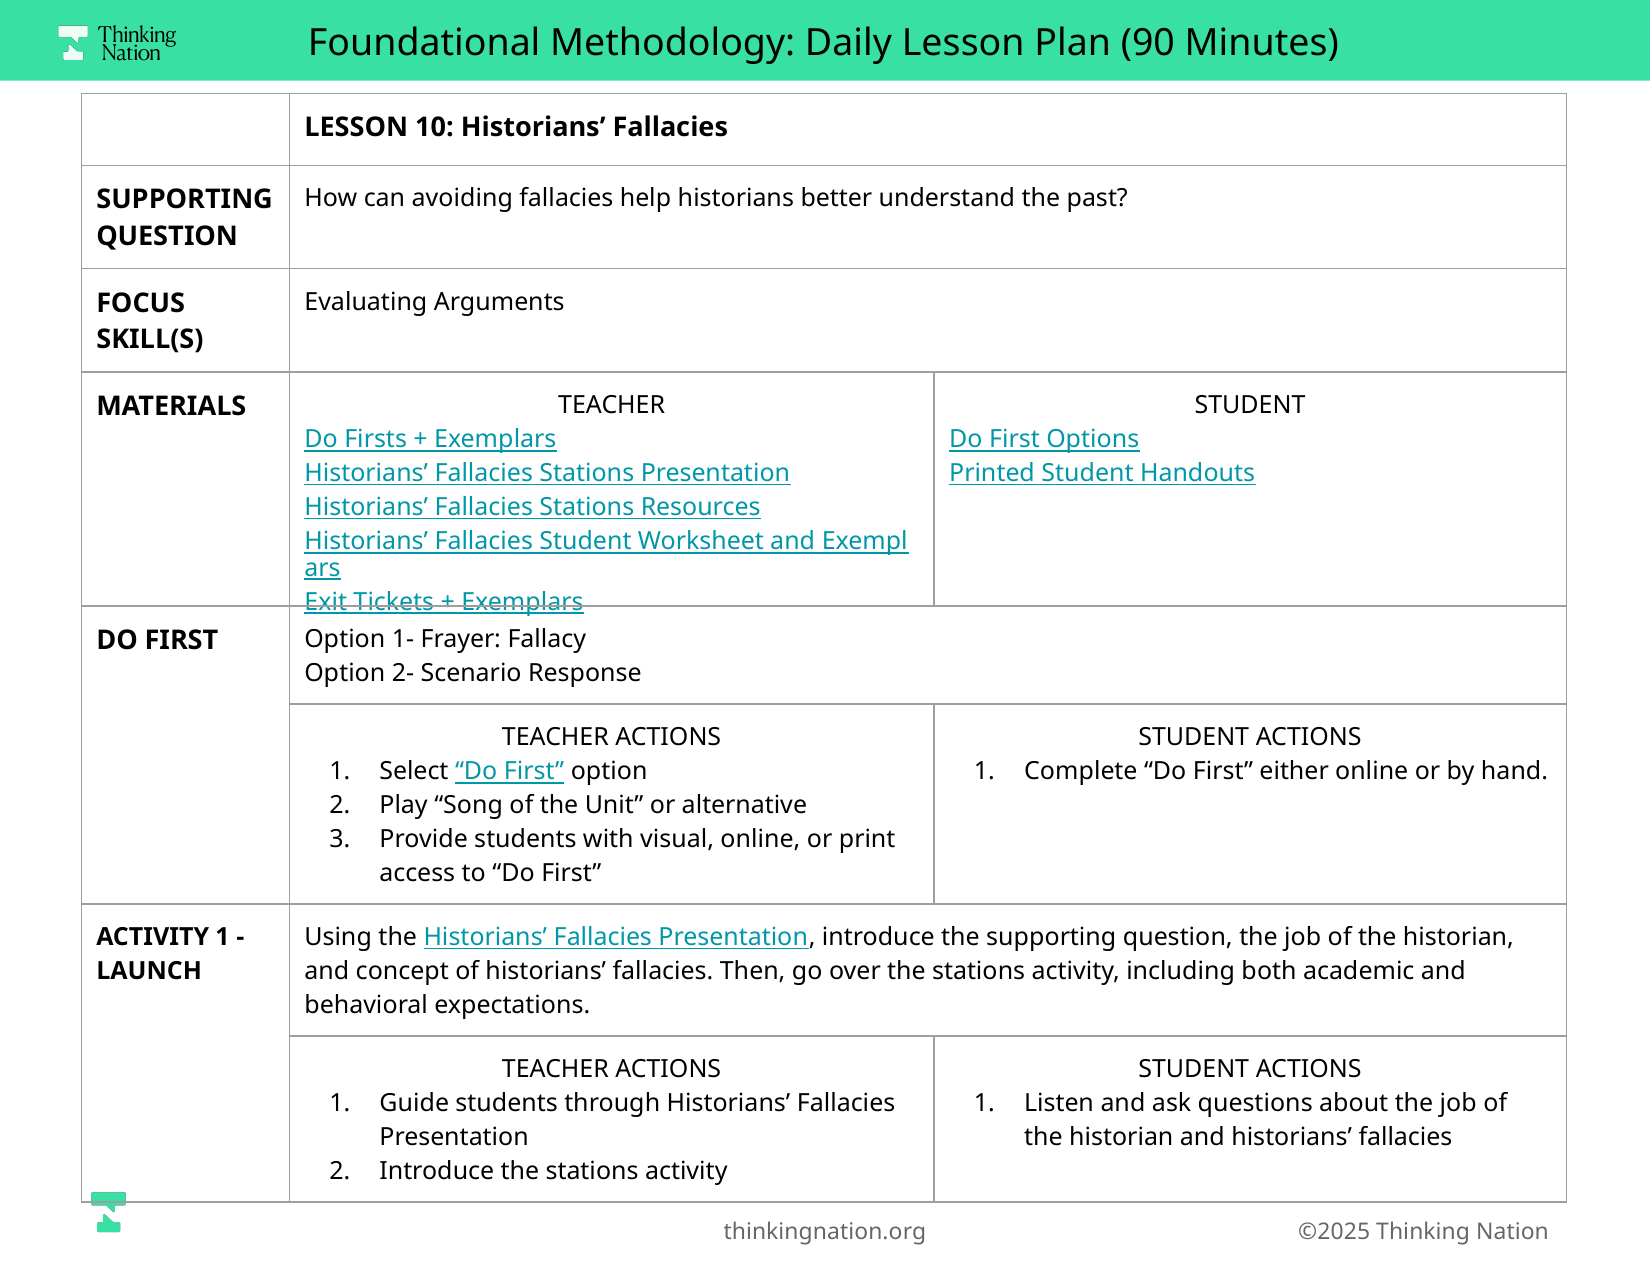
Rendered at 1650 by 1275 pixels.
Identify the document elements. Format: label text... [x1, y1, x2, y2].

table_cell MATERIALS [82, 373, 289, 605]
table_cell STUDENT ACTIONS Complete “Do First” either online or by hand. [935, 705, 1566, 903]
table_cell DO FIRST [82, 607, 289, 903]
text_box Foundational Methodology: Daily Lesson Plan (90 Minutes) [0, 0, 1650, 81]
table_cell Using the Historians’ Fallacies Presentation, introduce the supporting question, the job of the historian, and concept of historians’ fallacies. Then, go over the stations activity, including both academic and behavioral expectations. [290, 905, 1566, 1035]
table_header [82, 94, 289, 165]
table_cell TEACHER ACTIONS Select “Do First” option Play “Song of the Unit” or alternative Provide students with visual, online, or print access to “Do First” [290, 705, 933, 903]
table_cell How can avoiding fallacies help historians better understand the past? [290, 166, 1566, 268]
table_cell SUPPORTING QUESTION [82, 166, 289, 268]
table_cell Option 1- Frayer: Fallacy Option 2- Scenario Response [290, 607, 1566, 703]
picture [45, 14, 180, 71]
picture [80, 1184, 136, 1240]
table_cell TEACHER Do Firsts + Exemplars Historians’ Fallacies Stations Presentation Historians’ Fallacies Stations Resources Historians’ Fallacies Student Worksheet and Exemplars Exit Tickets + Exemplars [290, 373, 933, 605]
table_cell STUDENT ACTIONS Listen and ask questions about the job of the historian and historians’ fallacies [935, 1037, 1566, 1201]
text_box thinkingnation.org [629, 1203, 1021, 1240]
text_box ©2025 Thinking Nation [1174, 1203, 1566, 1240]
table_header LESSON 10: Historians’ Fallacies [290, 94, 1566, 165]
table_cell FOCUS SKILL(S) [82, 269, 289, 371]
table_cell STUDENT Do First Options Printed Student Handouts [935, 373, 1566, 605]
table_cell TEACHER ACTIONS Guide students through Historians’ Fallacies Presentation Introduce the stations activity [290, 1037, 933, 1201]
table_cell Evaluating Arguments [290, 269, 1566, 371]
table_cell ACTIVITY 1 - LAUNCH [82, 905, 289, 1201]
